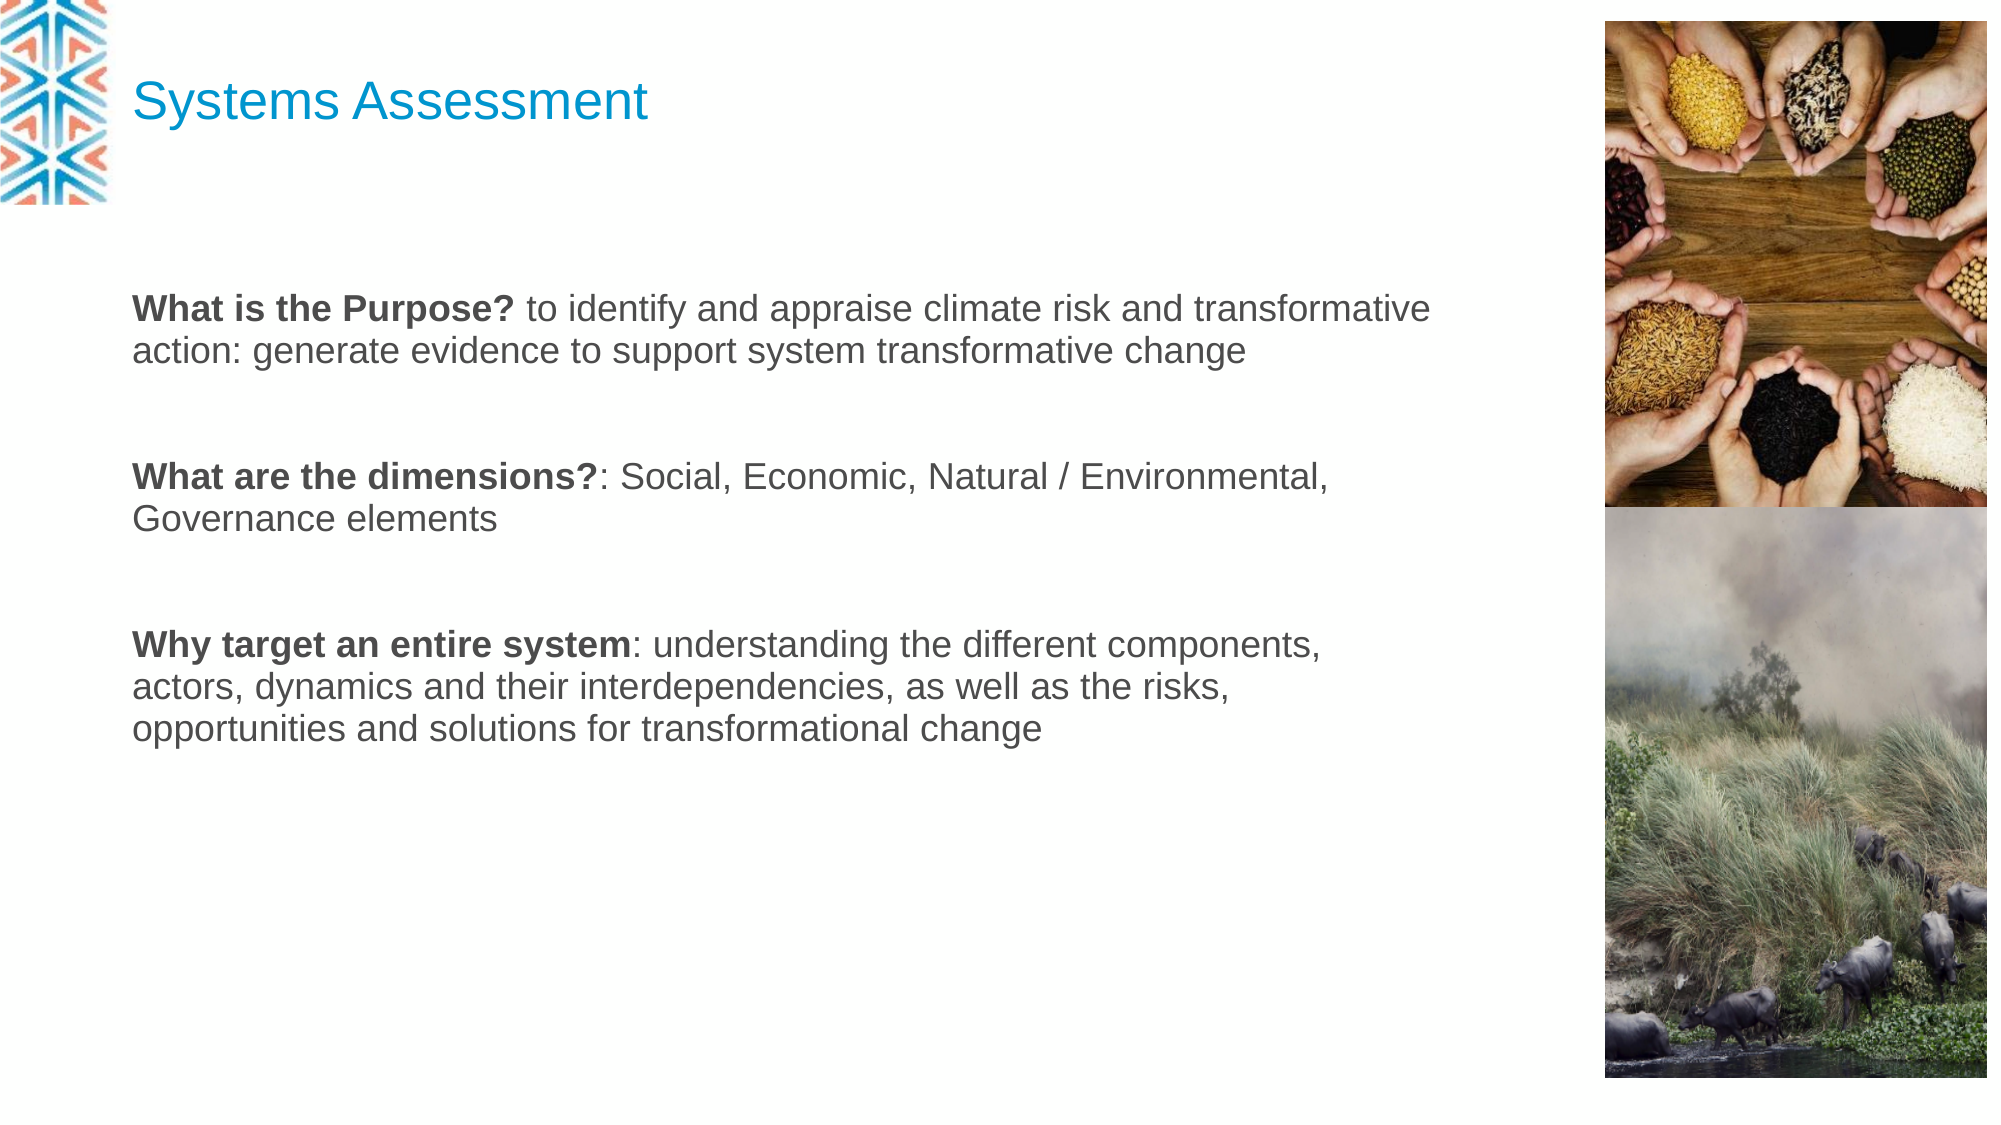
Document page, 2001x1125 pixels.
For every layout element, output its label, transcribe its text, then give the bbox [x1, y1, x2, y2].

title Systems Assessment [117, 41, 805, 139]
picture [1605, 21, 1987, 1078]
list What is the Purpose? to identify and appraise climate risk and transformative action: generate evidence to support system transformative change What are the dimensions?: Social, Economic, Natural / Environmental, Governance elements Why target an entire system: understanding the different components, actors, dynamics and their interdependencies, as well as the risks, opportunities and solutions for transformational change [117, 279, 1452, 848]
picture [1, 0, 115, 204]
